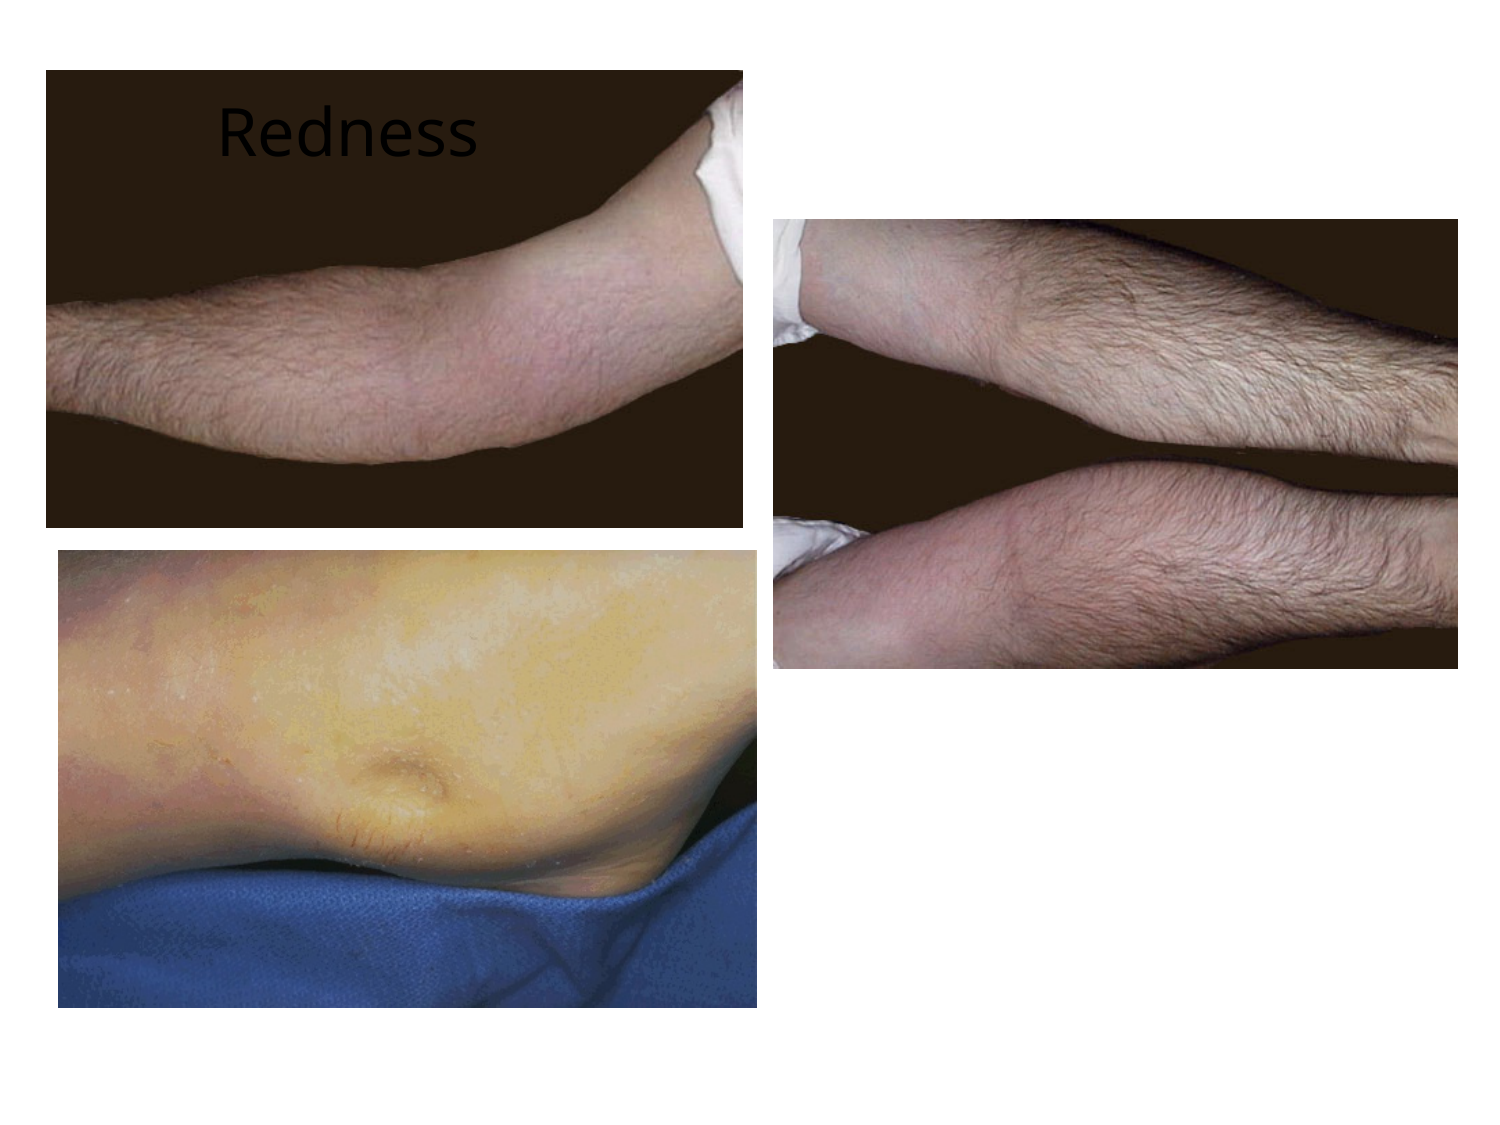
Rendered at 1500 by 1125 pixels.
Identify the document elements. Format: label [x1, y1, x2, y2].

picture [773, 219, 1458, 670]
picture [58, 550, 757, 1009]
picture [46, 70, 744, 528]
